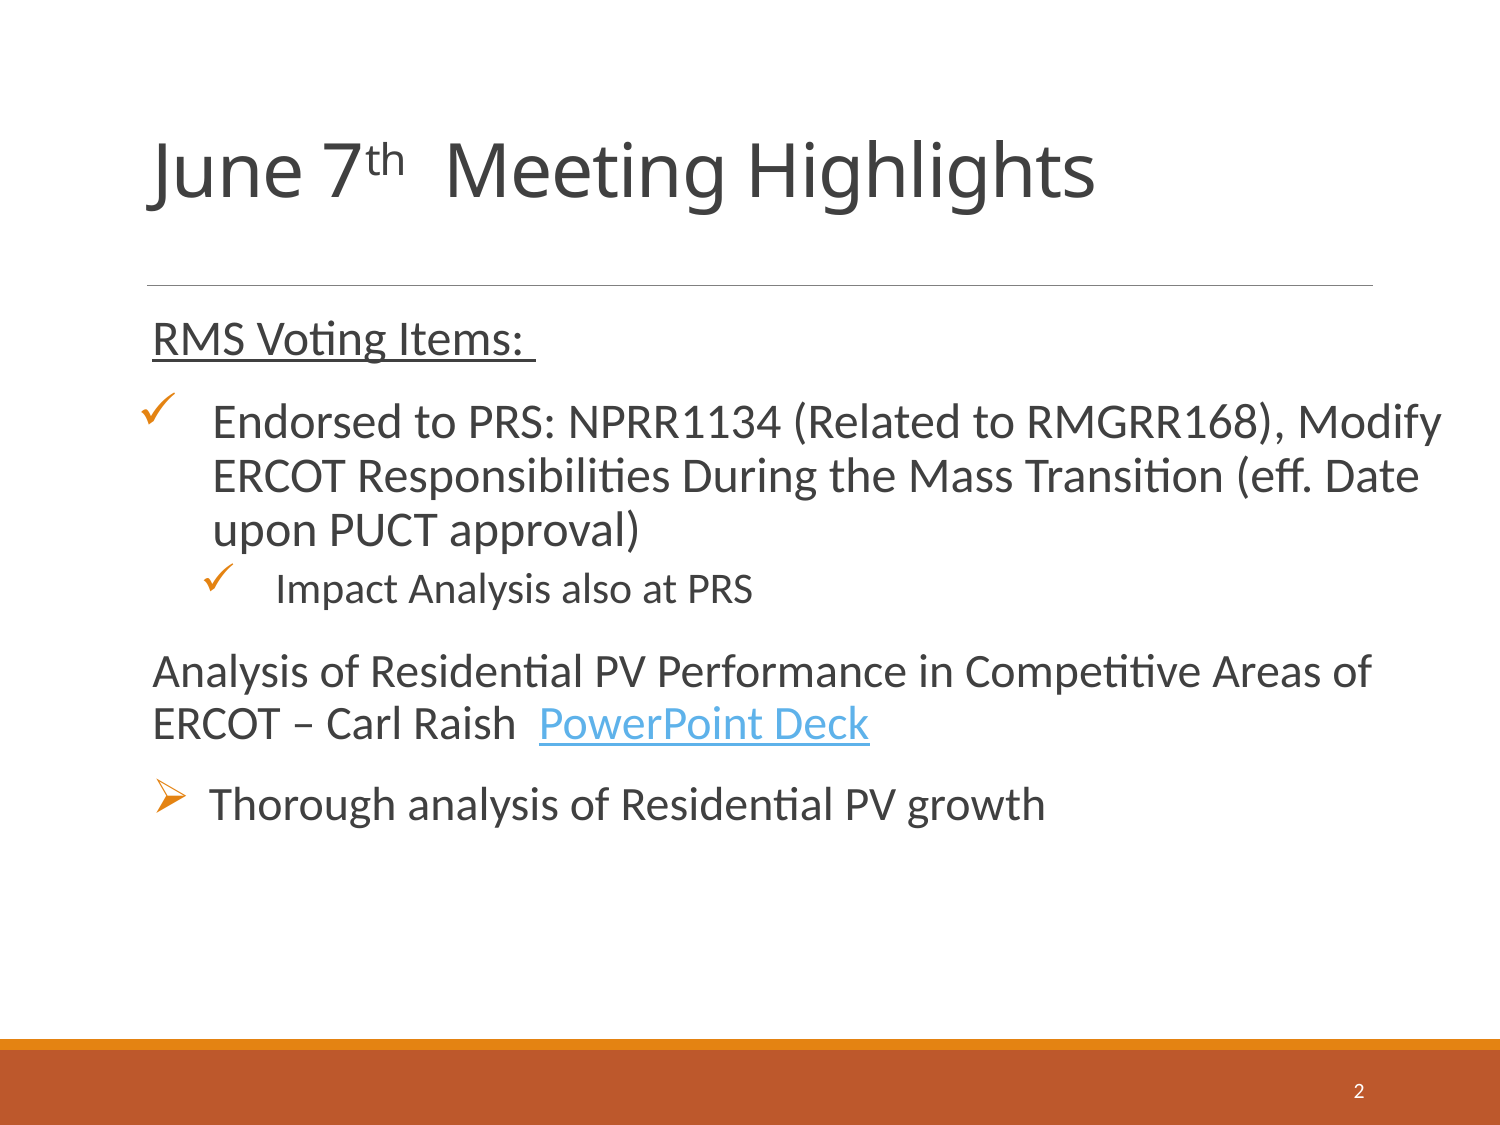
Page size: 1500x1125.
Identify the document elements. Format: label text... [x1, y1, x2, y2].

list RMS Voting Items: Endorsed to PRS: NPRR1134 (Related to RMGRR168), Modify ERCOT Responsibilities During the Mass Transition (eff. Date upon PUCT approval) Impact Analysis also at PRS Analysis of Residential PV Performance in Competitive Areas of ERCOT – Carl Raish PowerPoint Deck Thorough analysis of Residential PV growth [137, 304, 1450, 1030]
slide_number 2 [1218, 1059, 1380, 1120]
title June 7th Meeting Highlights [137, 75, 1350, 275]
